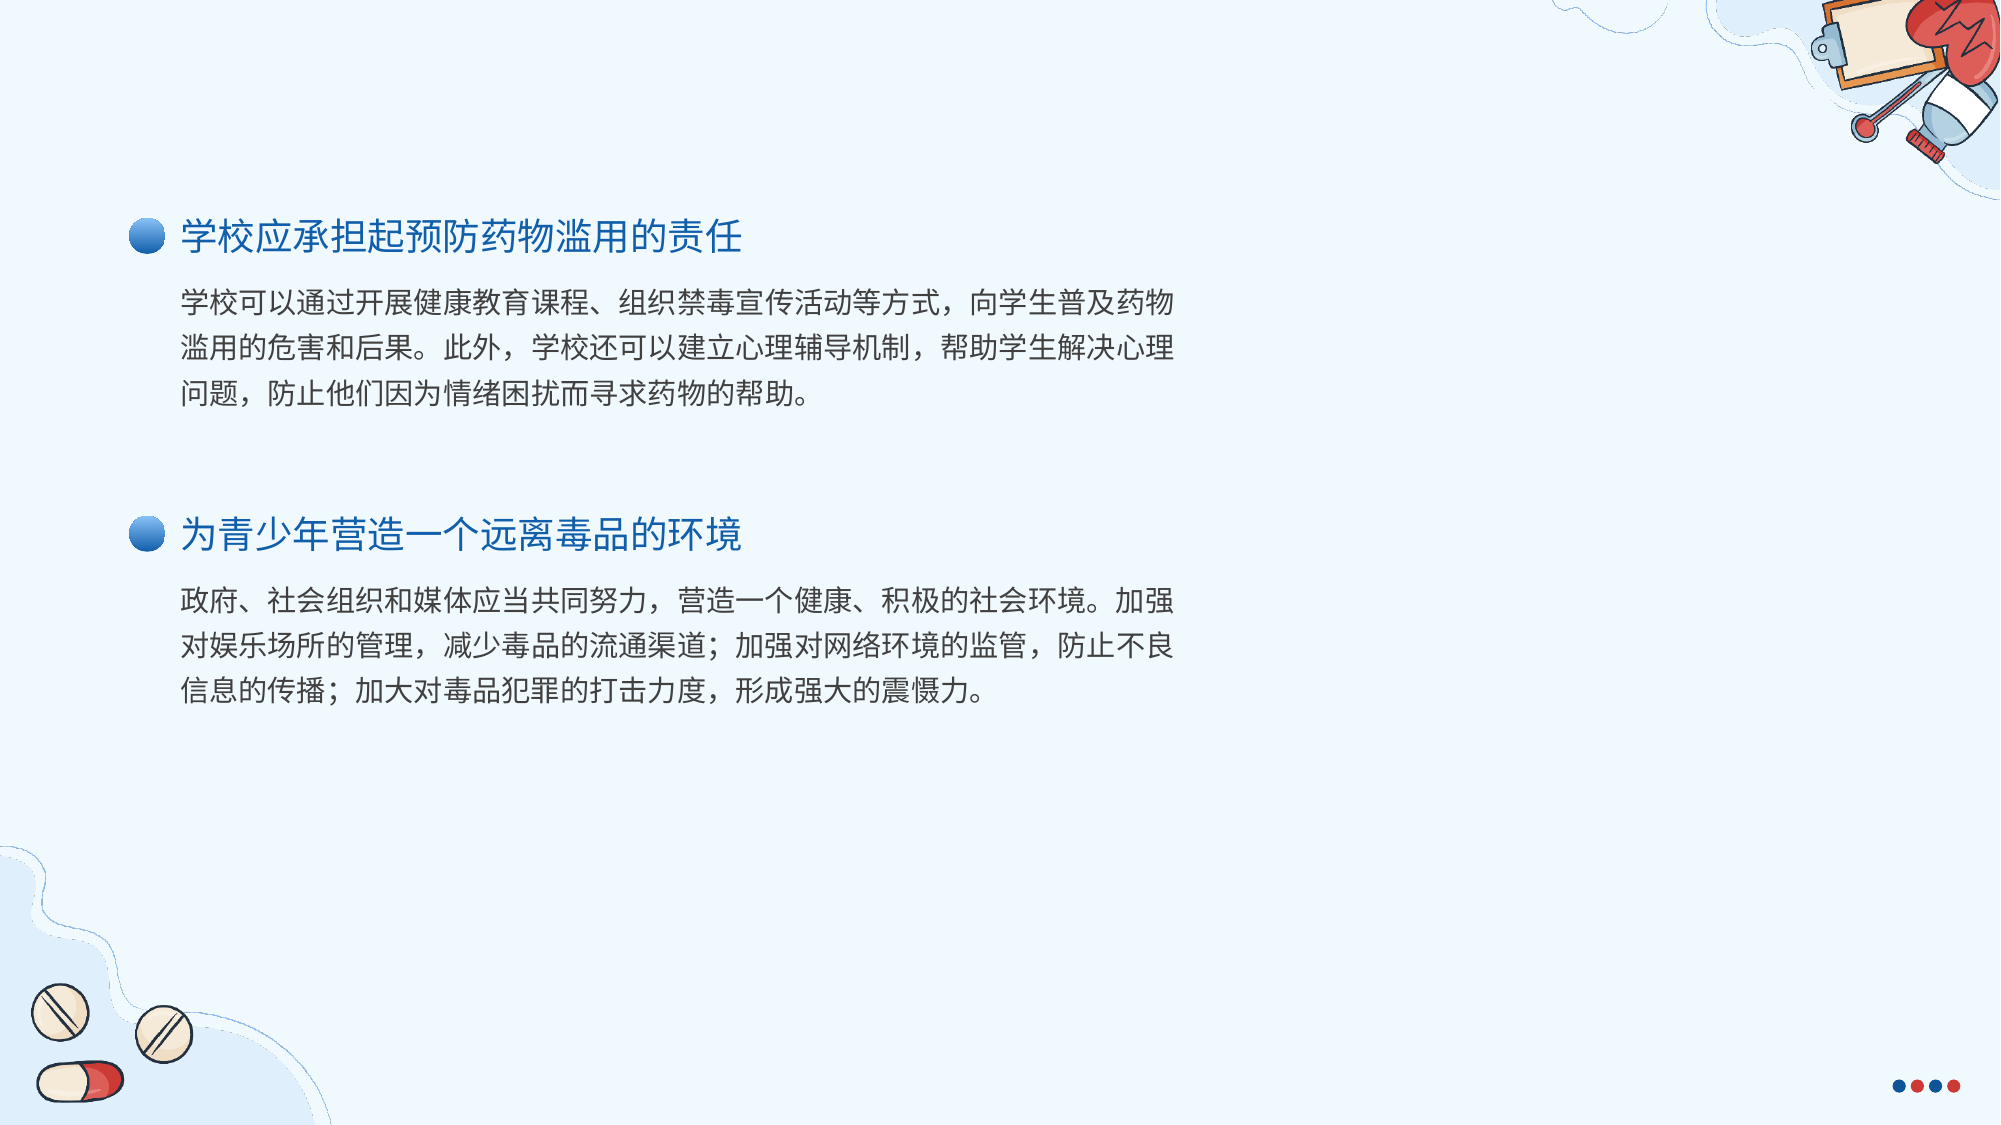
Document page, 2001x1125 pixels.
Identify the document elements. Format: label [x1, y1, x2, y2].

text_box [129, 205, 1191, 419]
text_box [129, 503, 1191, 717]
text_box [1892, 1079, 1961, 1093]
picture [0, 687, 388, 1125]
picture [1499, 0, 2000, 462]
